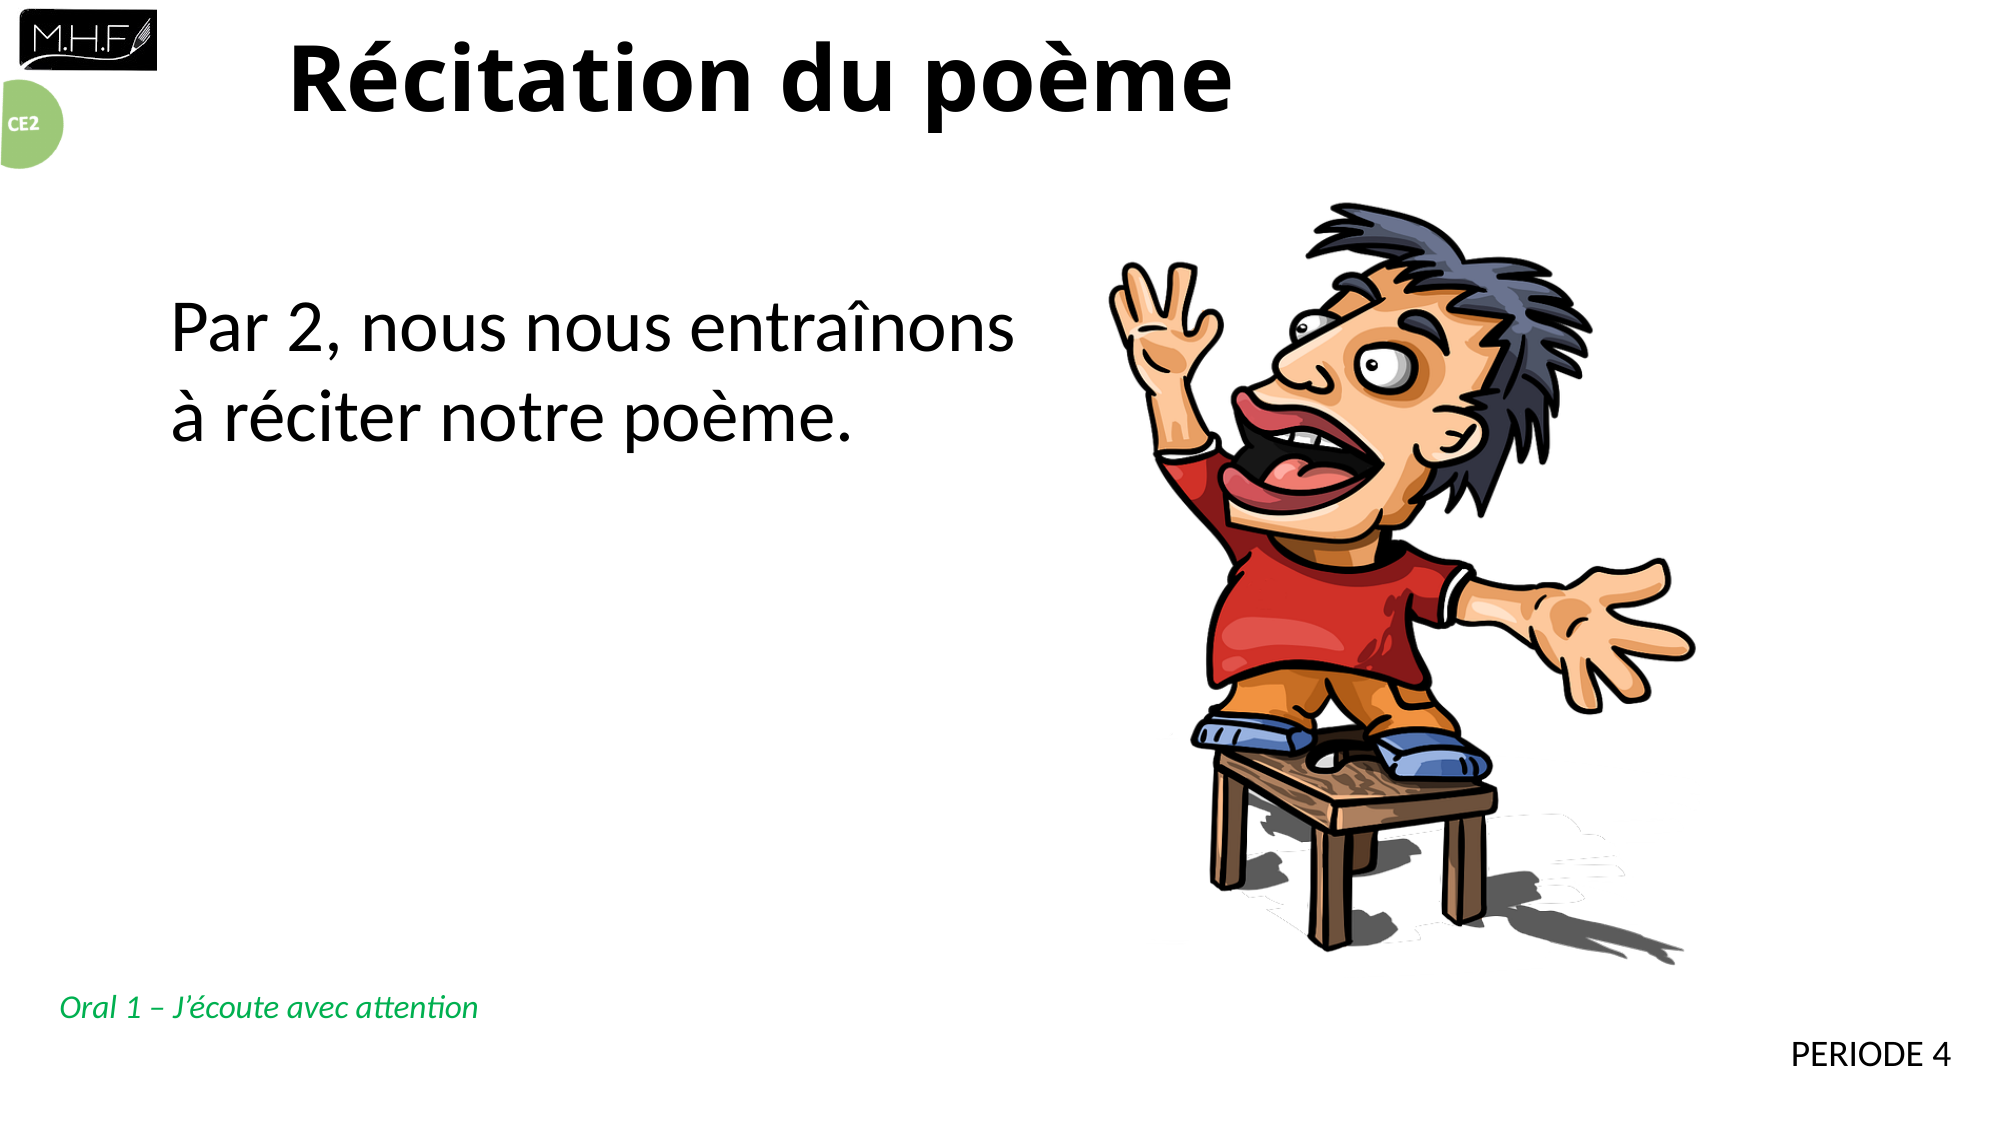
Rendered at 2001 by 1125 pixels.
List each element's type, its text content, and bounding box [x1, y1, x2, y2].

picture [1085, 162, 1700, 978]
text_box Oral 1 – J’écoute avec attention [44, 977, 1346, 1092]
text_box Par 2, nous nous entraînons à réciter notre poème. [155, 268, 1045, 554]
title Récitation du poème [271, 7, 1818, 156]
picture [0, 7, 157, 207]
text_box PERIODE 4 [1362, 1021, 1967, 1082]
